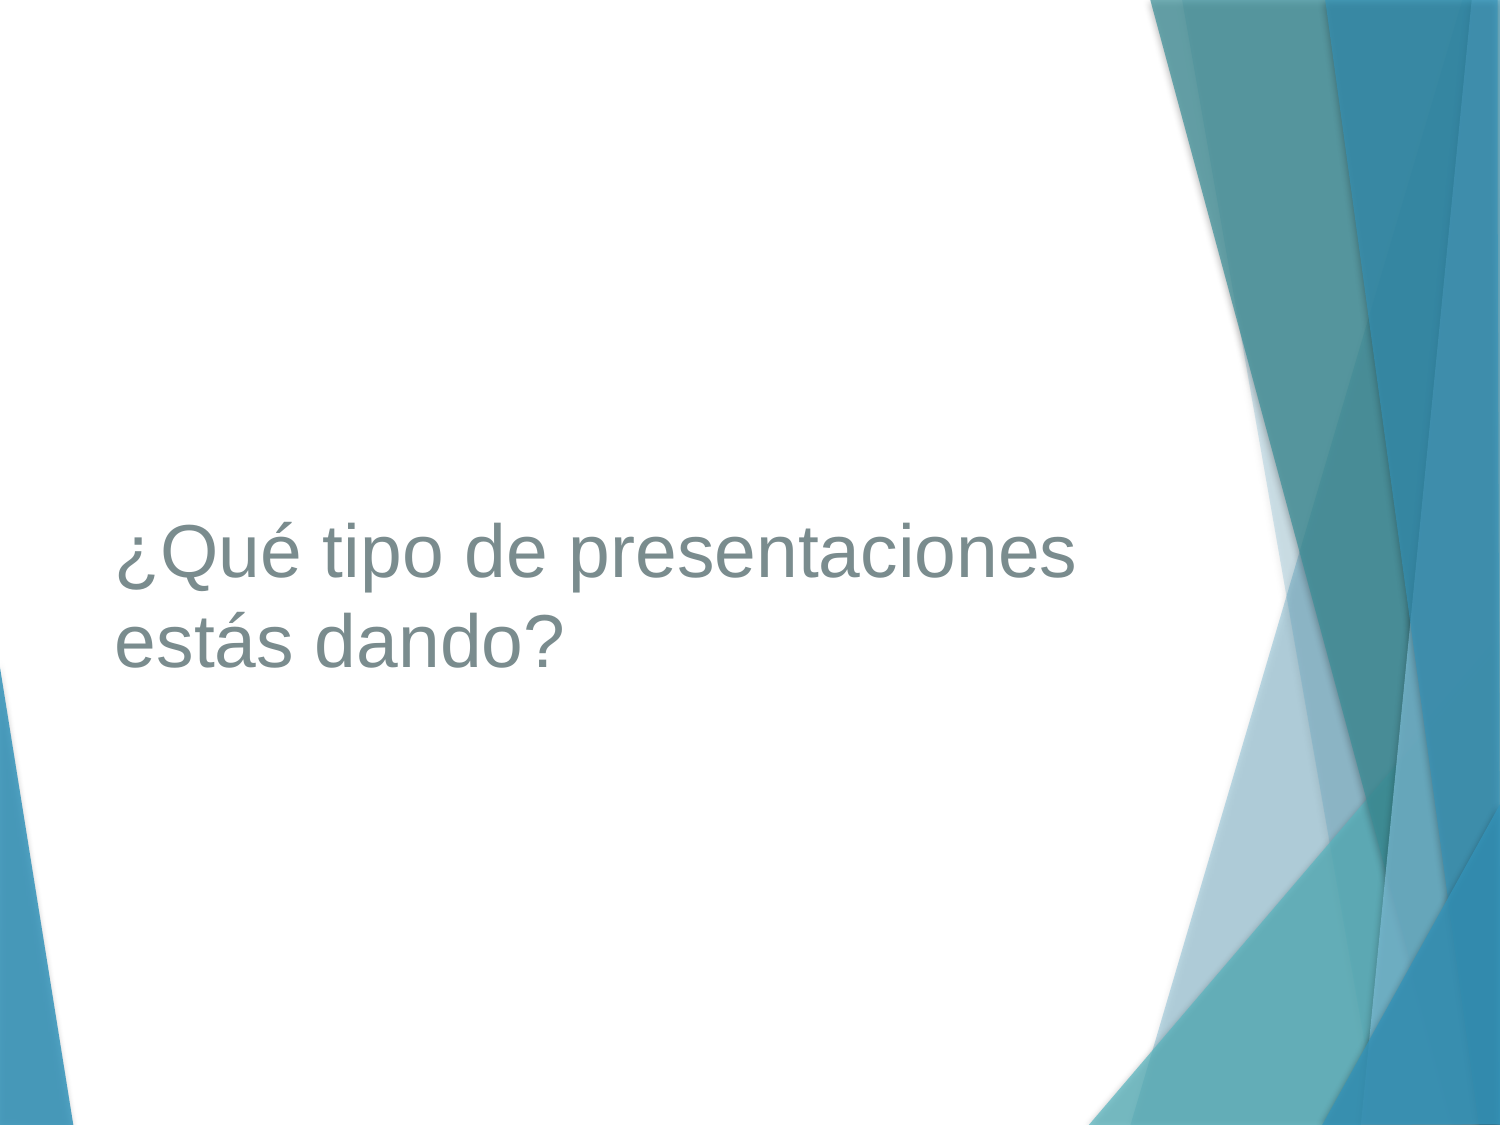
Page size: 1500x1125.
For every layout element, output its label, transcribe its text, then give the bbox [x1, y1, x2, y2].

title ¿Qué tipo de presentaciones estás dando? [99, 443, 1142, 743]
